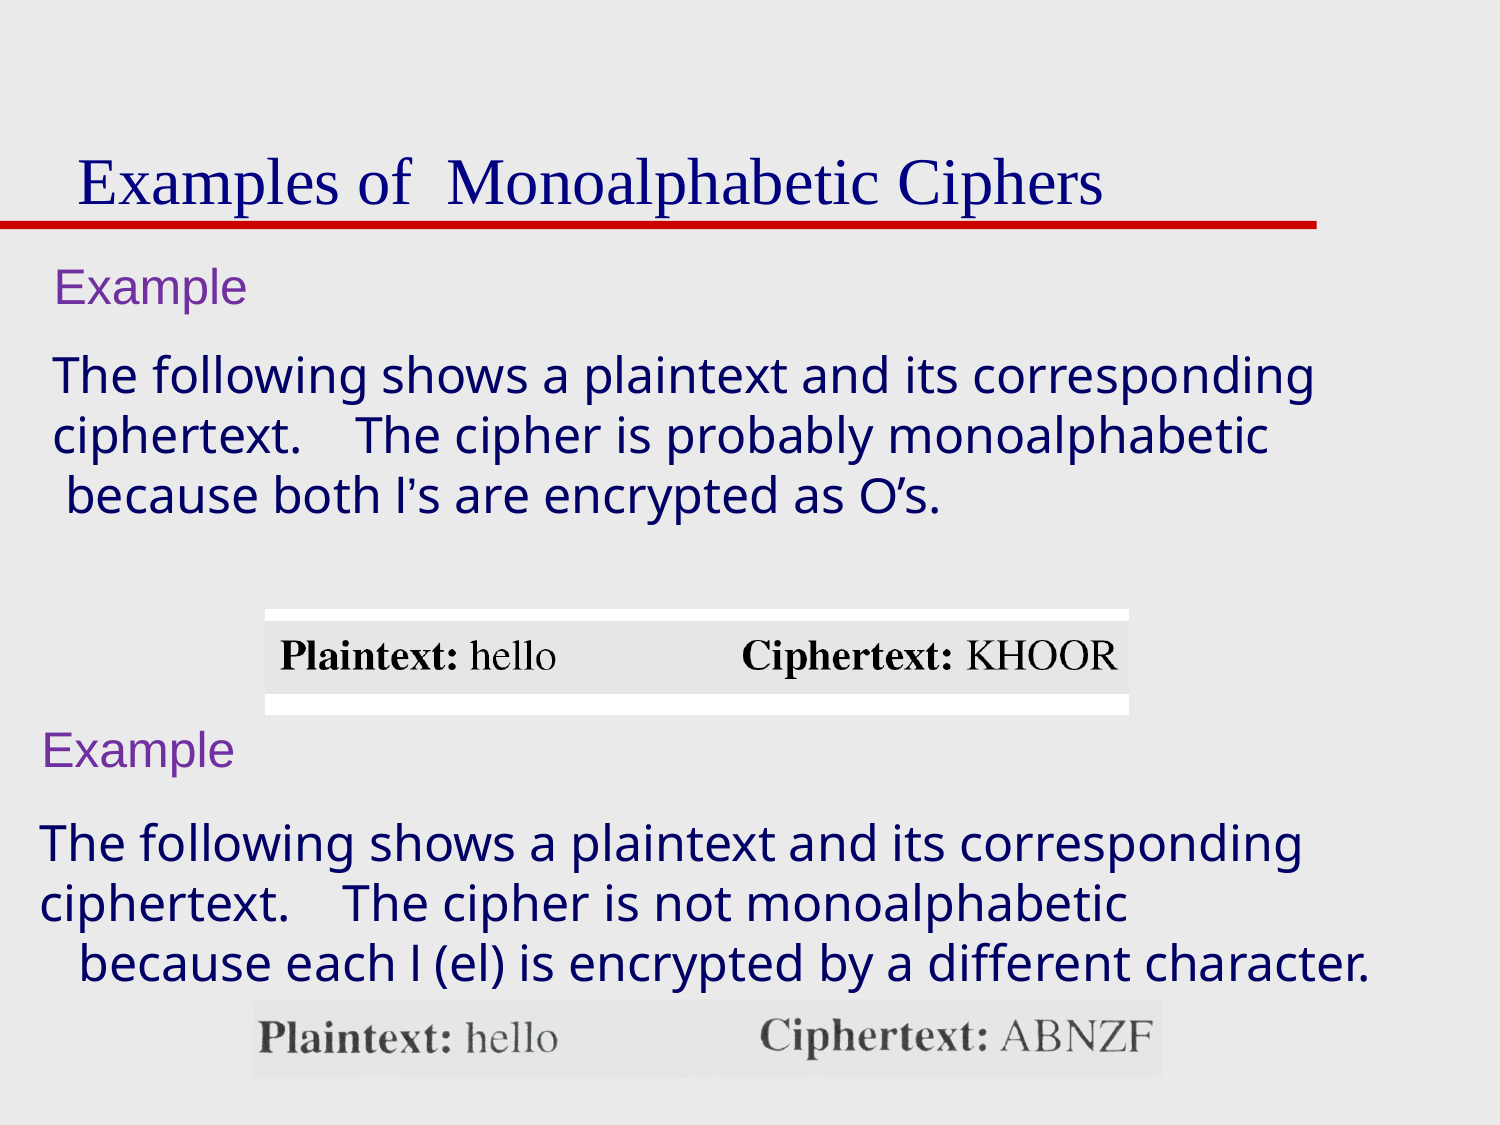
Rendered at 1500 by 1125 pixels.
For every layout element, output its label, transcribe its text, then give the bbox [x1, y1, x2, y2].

title Examples of Monoalphabetic Ciphers [62, 43, 1338, 226]
picture [253, 999, 1163, 1078]
text_box Example [38, 247, 263, 323]
text_box The following shows a plaintext and its corresponding ciphertext. The cipher is not monoalphabetic because each l (el) is encrypted by a different character. [24, 803, 1475, 999]
text_box Example [26, 709, 251, 785]
text_box The following shows a plaintext and its corresponding ciphertext. The cipher is probably monoalphabetic because both l’s are encrypted as O’s. [37, 336, 1475, 531]
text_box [265, 609, 1130, 715]
